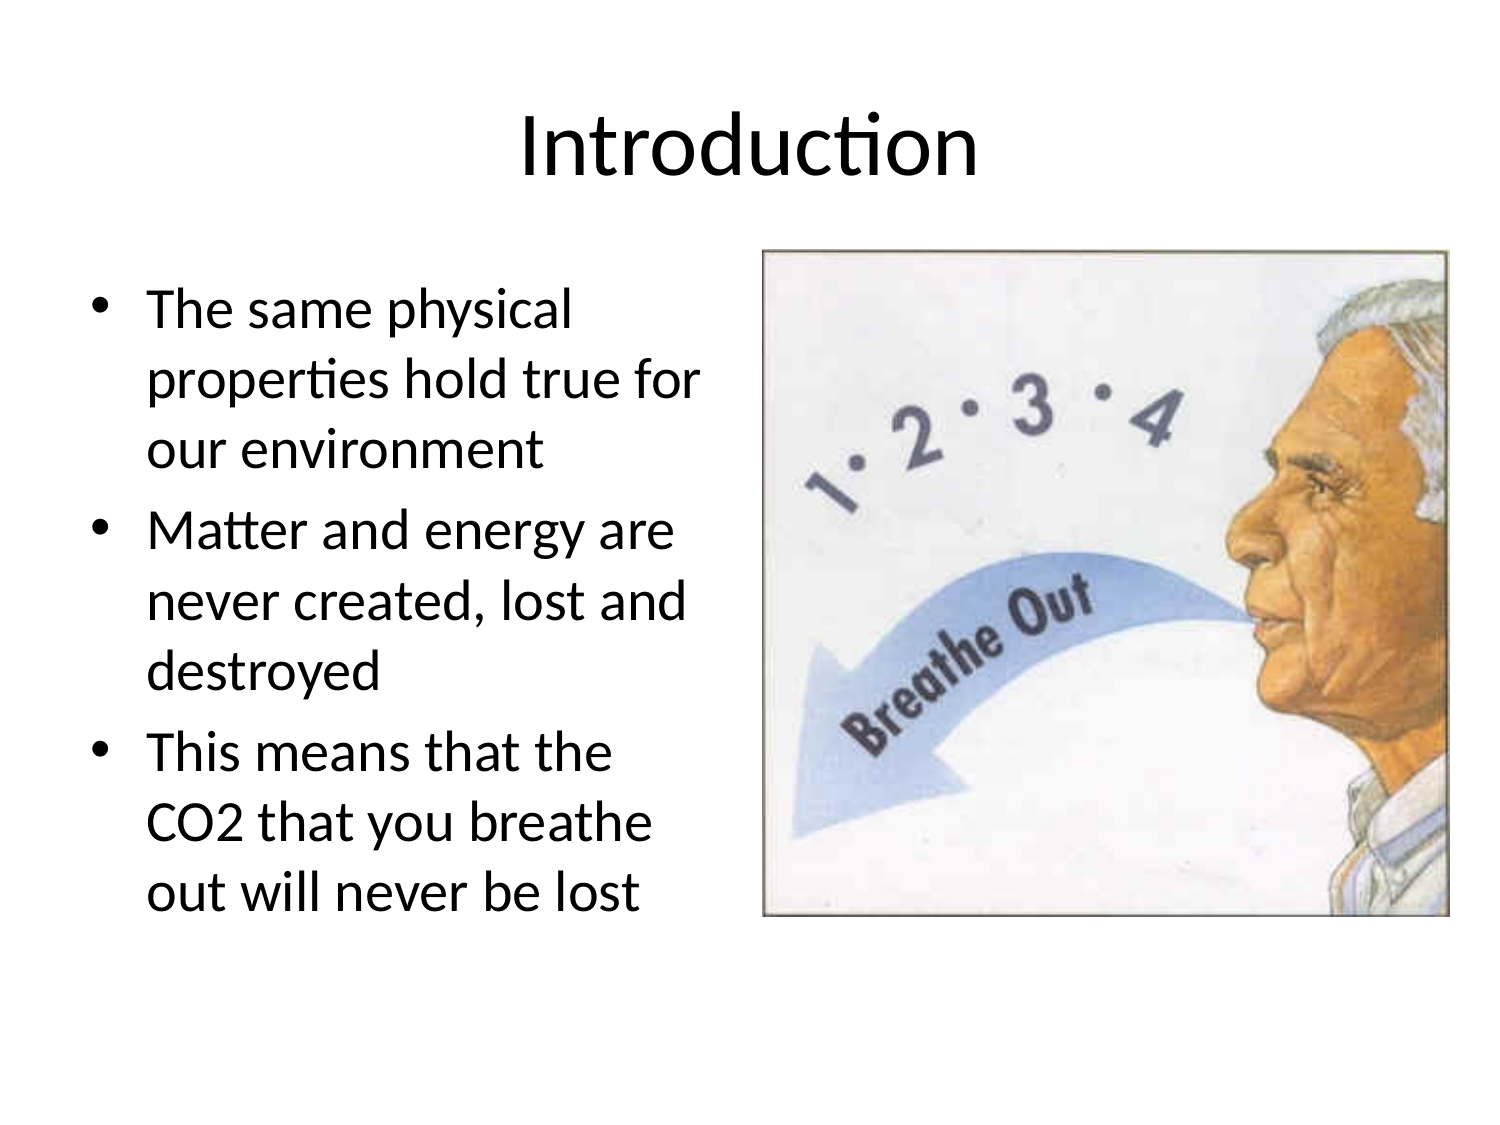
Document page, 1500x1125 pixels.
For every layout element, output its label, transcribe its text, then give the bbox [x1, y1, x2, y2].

title Introduction [75, 45, 1425, 233]
list The same physical properties hold true for our environment Matter and energy are never created, lost and destroyed This means that the CO2 that you breathe out will never be lost [75, 262, 738, 1005]
picture [762, 249, 1451, 917]
